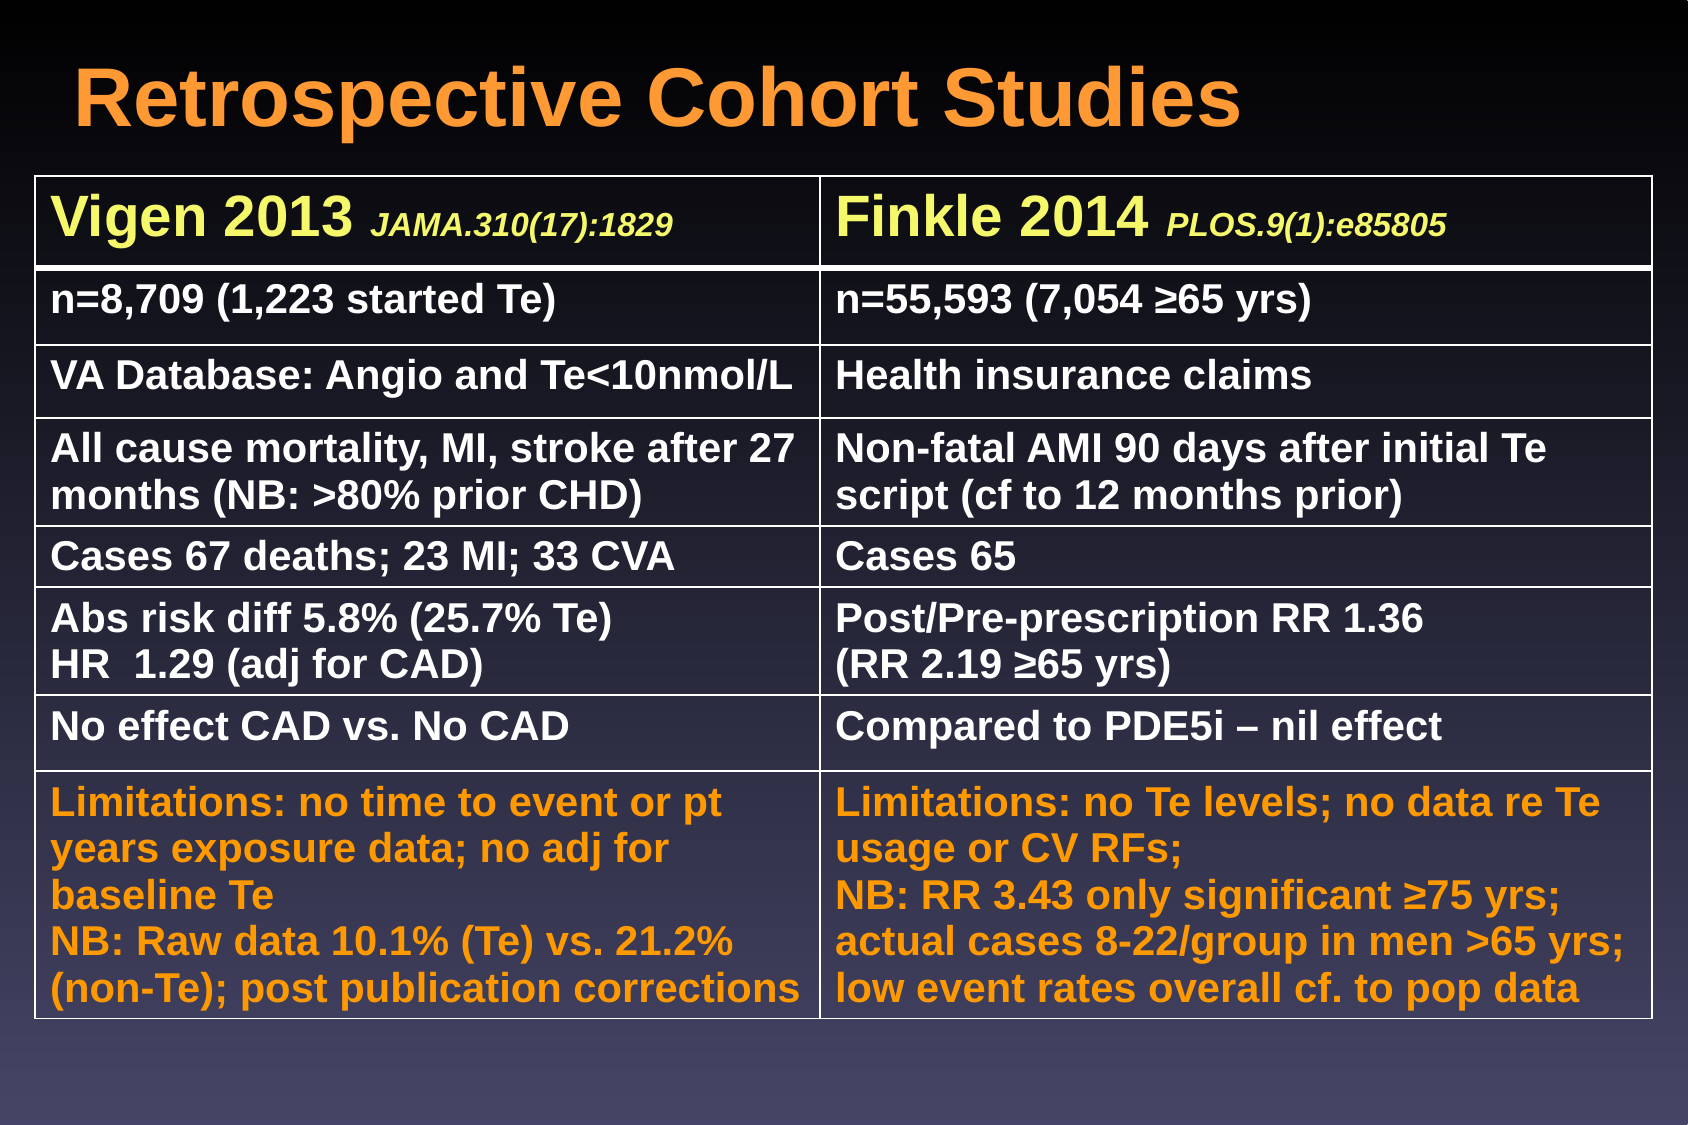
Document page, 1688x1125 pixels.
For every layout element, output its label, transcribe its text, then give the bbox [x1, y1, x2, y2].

title Retrospective Cohort Studies [58, 35, 1578, 155]
table_cell All cause mortality, MI, stroke after 27 months (NB: >80% prior CHD) [36, 419, 819, 525]
table_cell Non-fatal AMI 90 days after initial Te script (cf to 12 months prior) [821, 419, 1651, 525]
table_cell n=8,709 (1,223 started Te) [36, 271, 819, 344]
table_cell Health insurance claims [821, 346, 1651, 417]
table_cell n=55,593 (7,054 ≥65 yrs) [821, 271, 1651, 344]
table_header Vigen 2013 JAMA.310(17):1829 [36, 177, 819, 265]
table_cell Cases 65 [821, 527, 1651, 586]
table_cell Post/Pre-prescription RR 1.36 (RR 2.19 ≥65 yrs) [821, 588, 1651, 694]
table_cell Compared to PDE5i – nil effect [821, 696, 1651, 770]
table_cell VA Database: Angio and Te<10nmol/L [36, 346, 819, 417]
table_cell Limitations: no time to event or pt years exposure data; no adj for baseline Te NB: Raw data 10.1% (Te) vs. 21.2% (non-Te); post publication corrections [36, 772, 819, 1018]
table_cell Limitations: no Te levels; no data re Te usage or CV RFs; NB: RR 3.43 only significant ≥75 yrs; actual cases 8-22/group in men >65 yrs; low event rates overall cf. to pop data [821, 772, 1651, 1018]
table_cell No effect CAD vs. No CAD [36, 696, 819, 770]
table_header Finkle 2014 PLOS.9(1):e85805 [821, 177, 1651, 265]
table_cell Cases 67 deaths; 23 MI; 33 CVA [36, 527, 819, 586]
table_cell Abs risk diff 5.8% (25.7% Te) HR 1.29 (adj for CAD) [36, 588, 819, 694]
